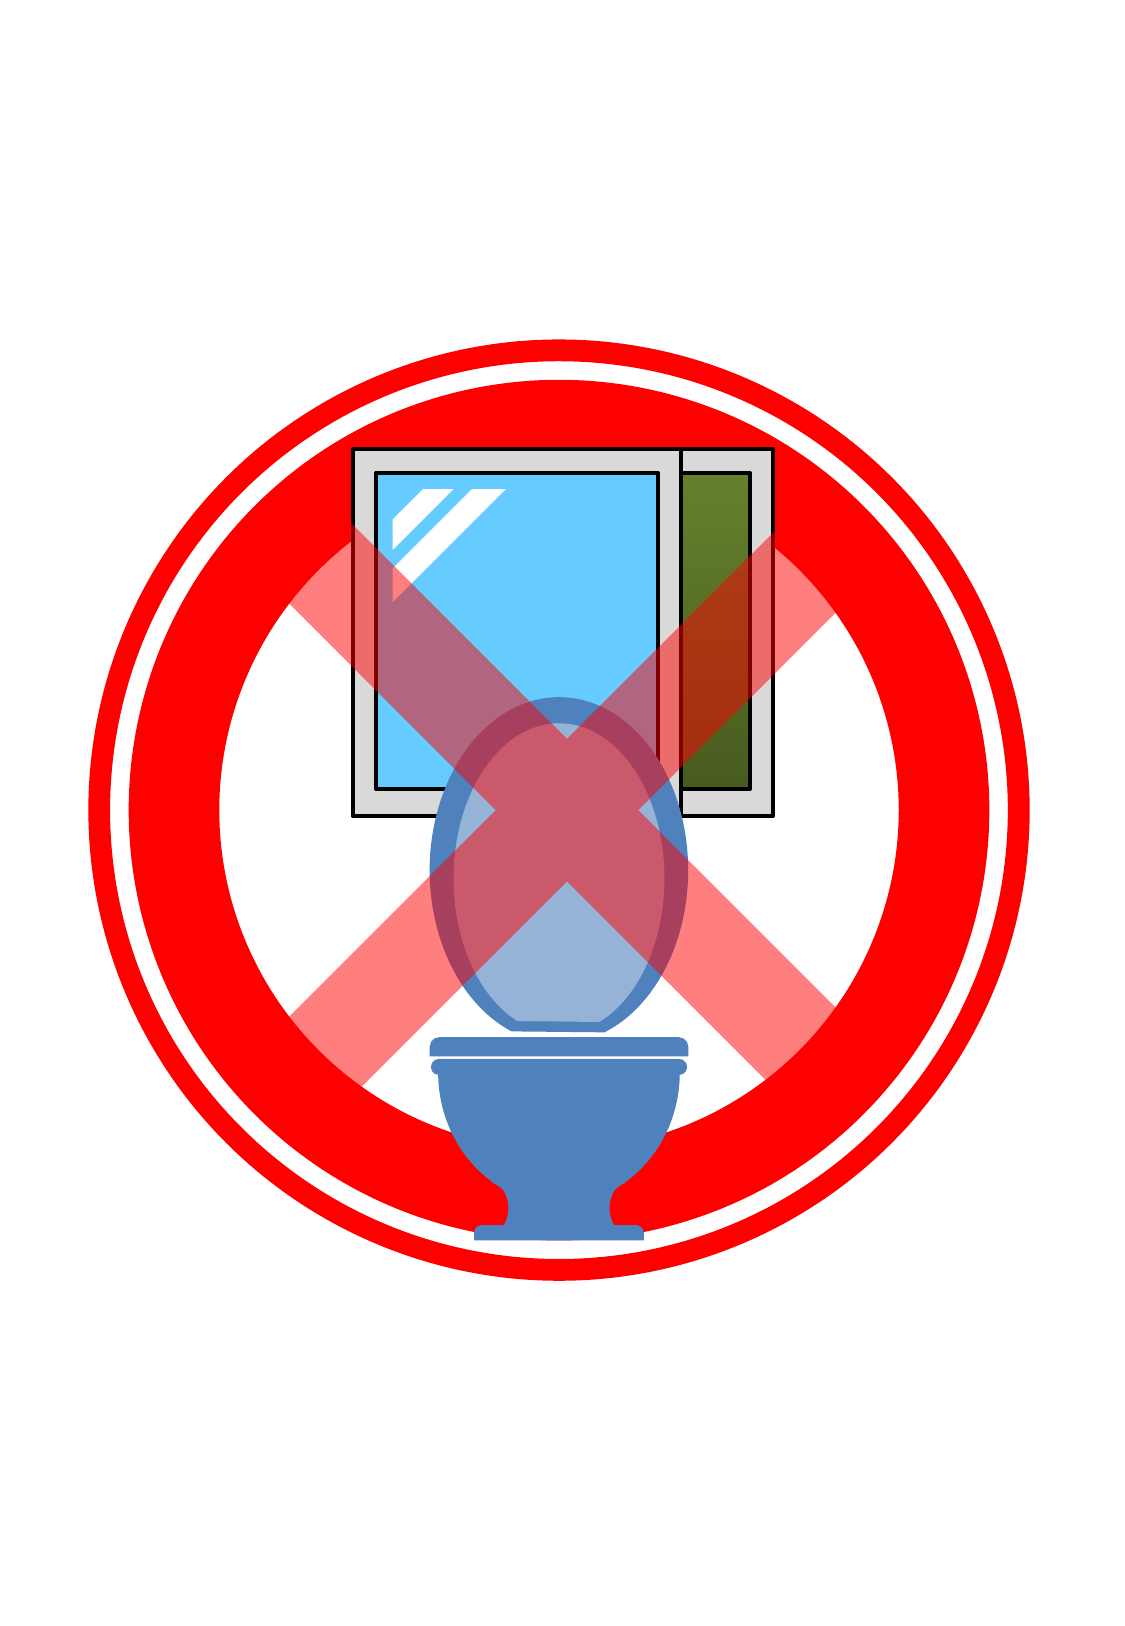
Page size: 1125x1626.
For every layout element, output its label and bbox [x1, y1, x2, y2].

text_box [59, 302, 1075, 1318]
